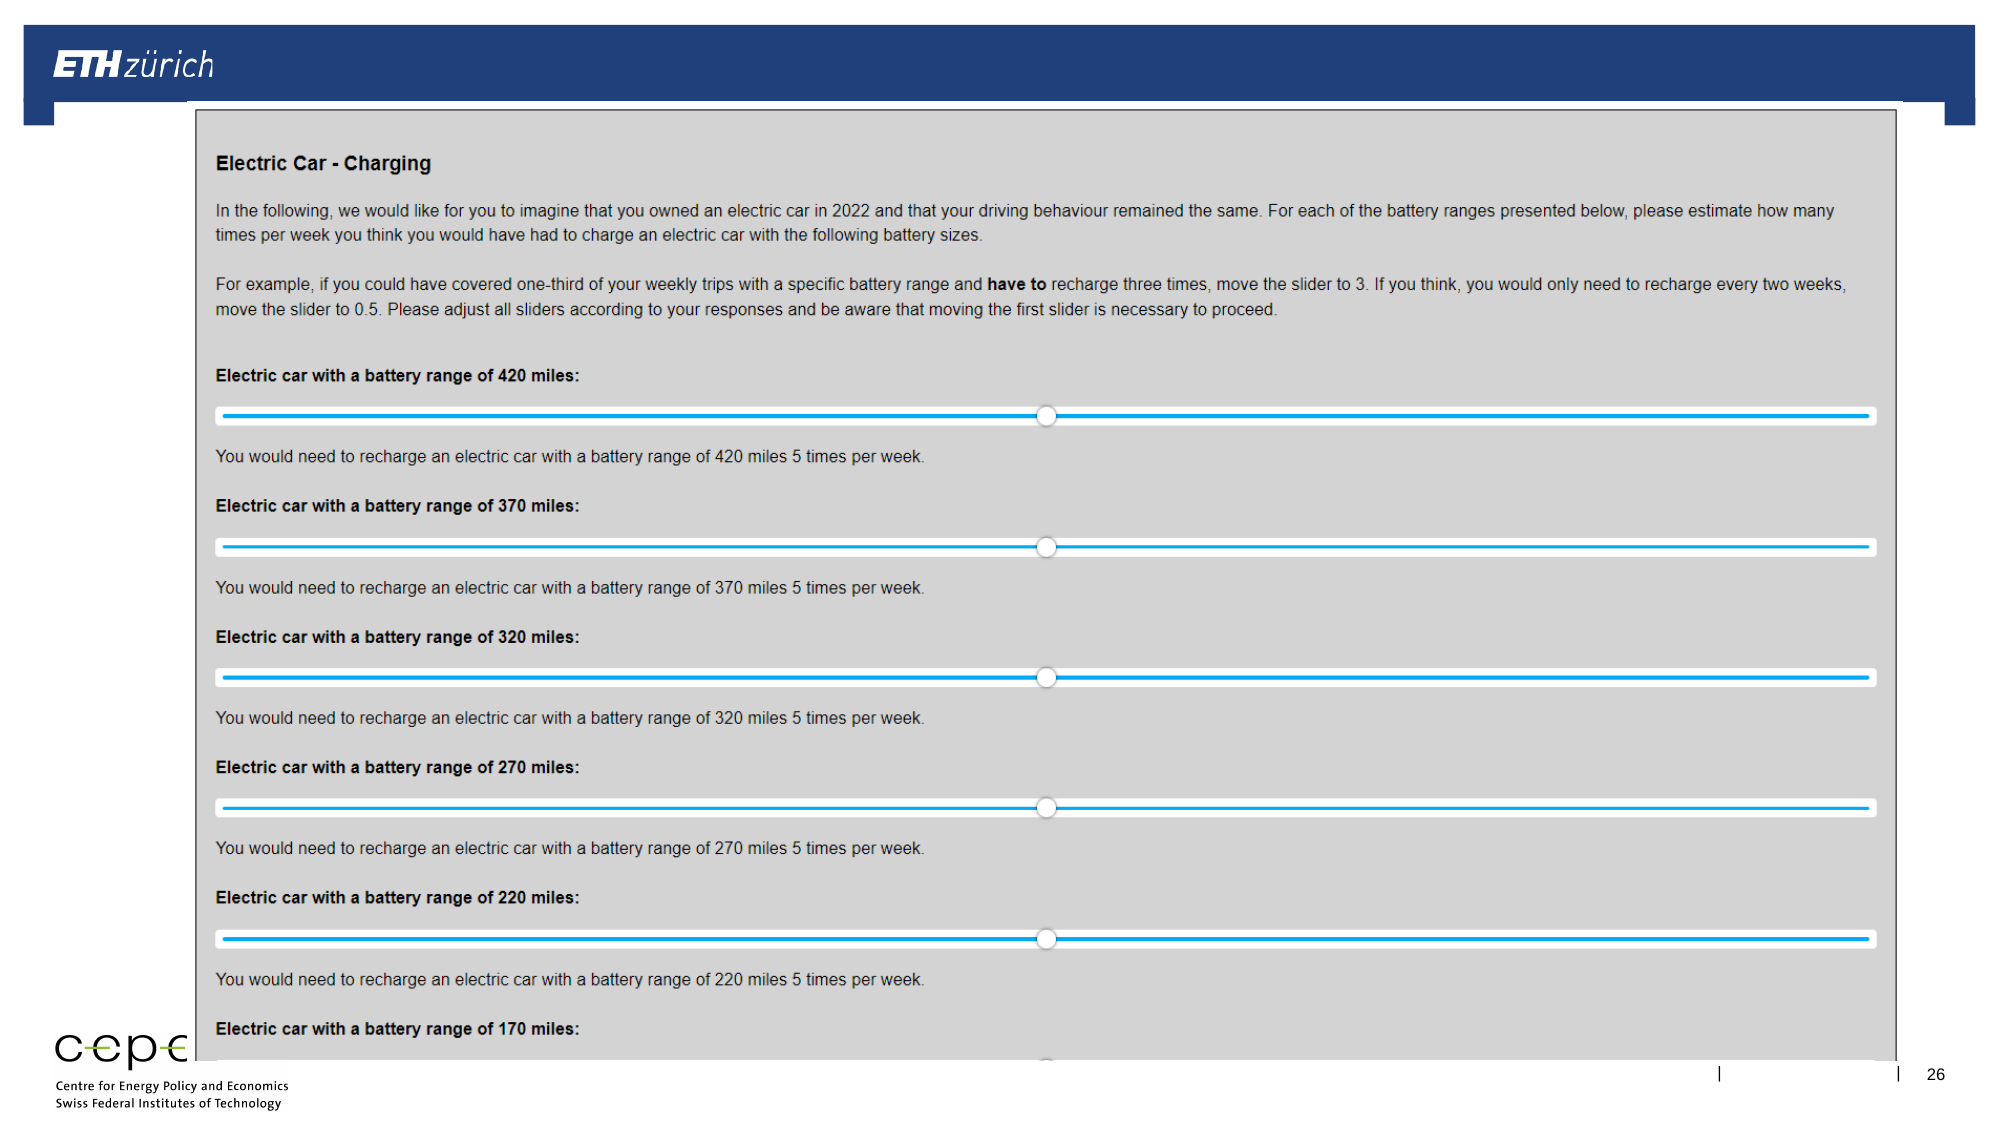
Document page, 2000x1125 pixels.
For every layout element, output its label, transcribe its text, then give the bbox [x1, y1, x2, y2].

picture [54, 101, 1904, 1112]
slide_number 26 [1906, 1034, 1966, 1112]
